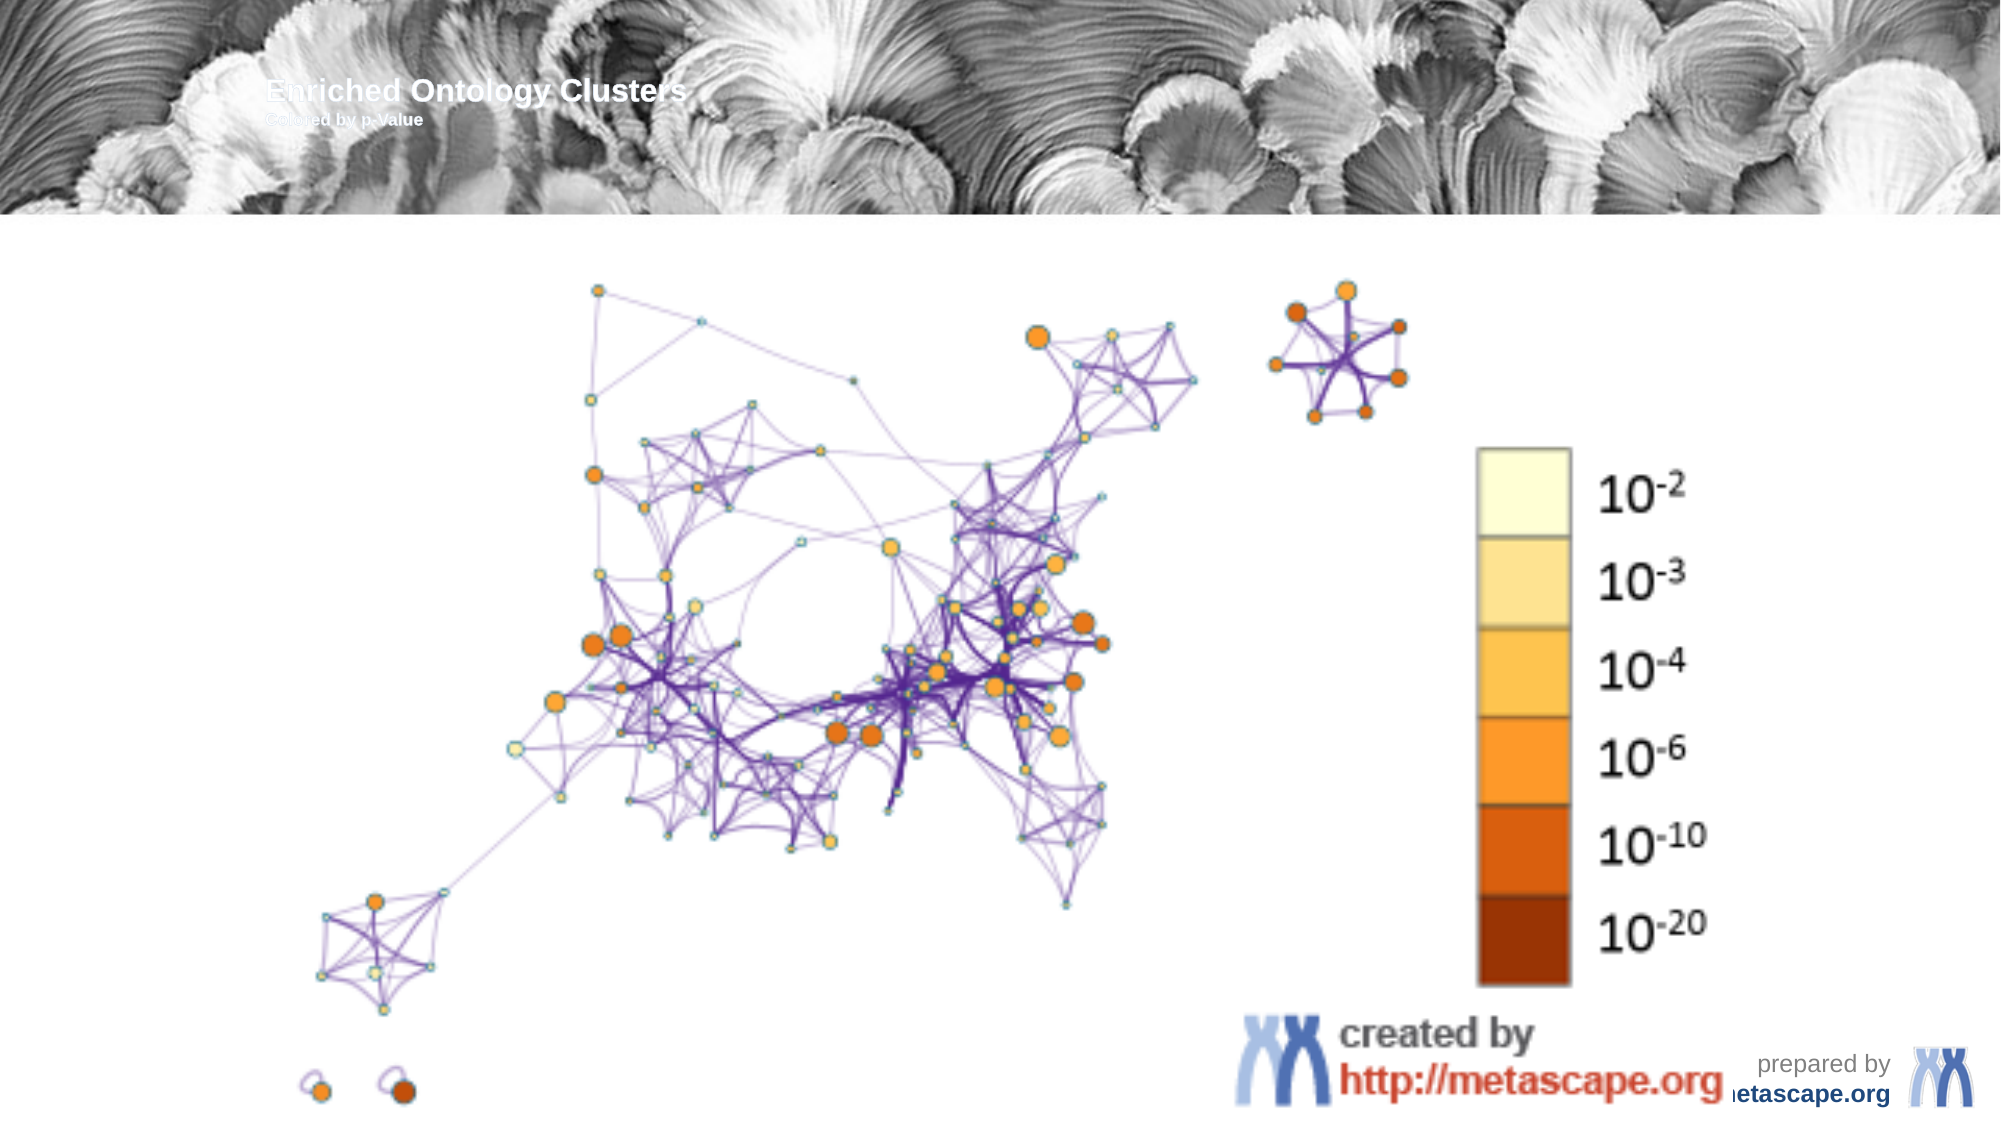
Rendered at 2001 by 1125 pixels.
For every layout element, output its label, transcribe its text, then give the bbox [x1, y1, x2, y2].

picture [0, 0, 2001, 1125]
title Enriched Ontology Clusters Colored by p-Value [249, 61, 1600, 137]
